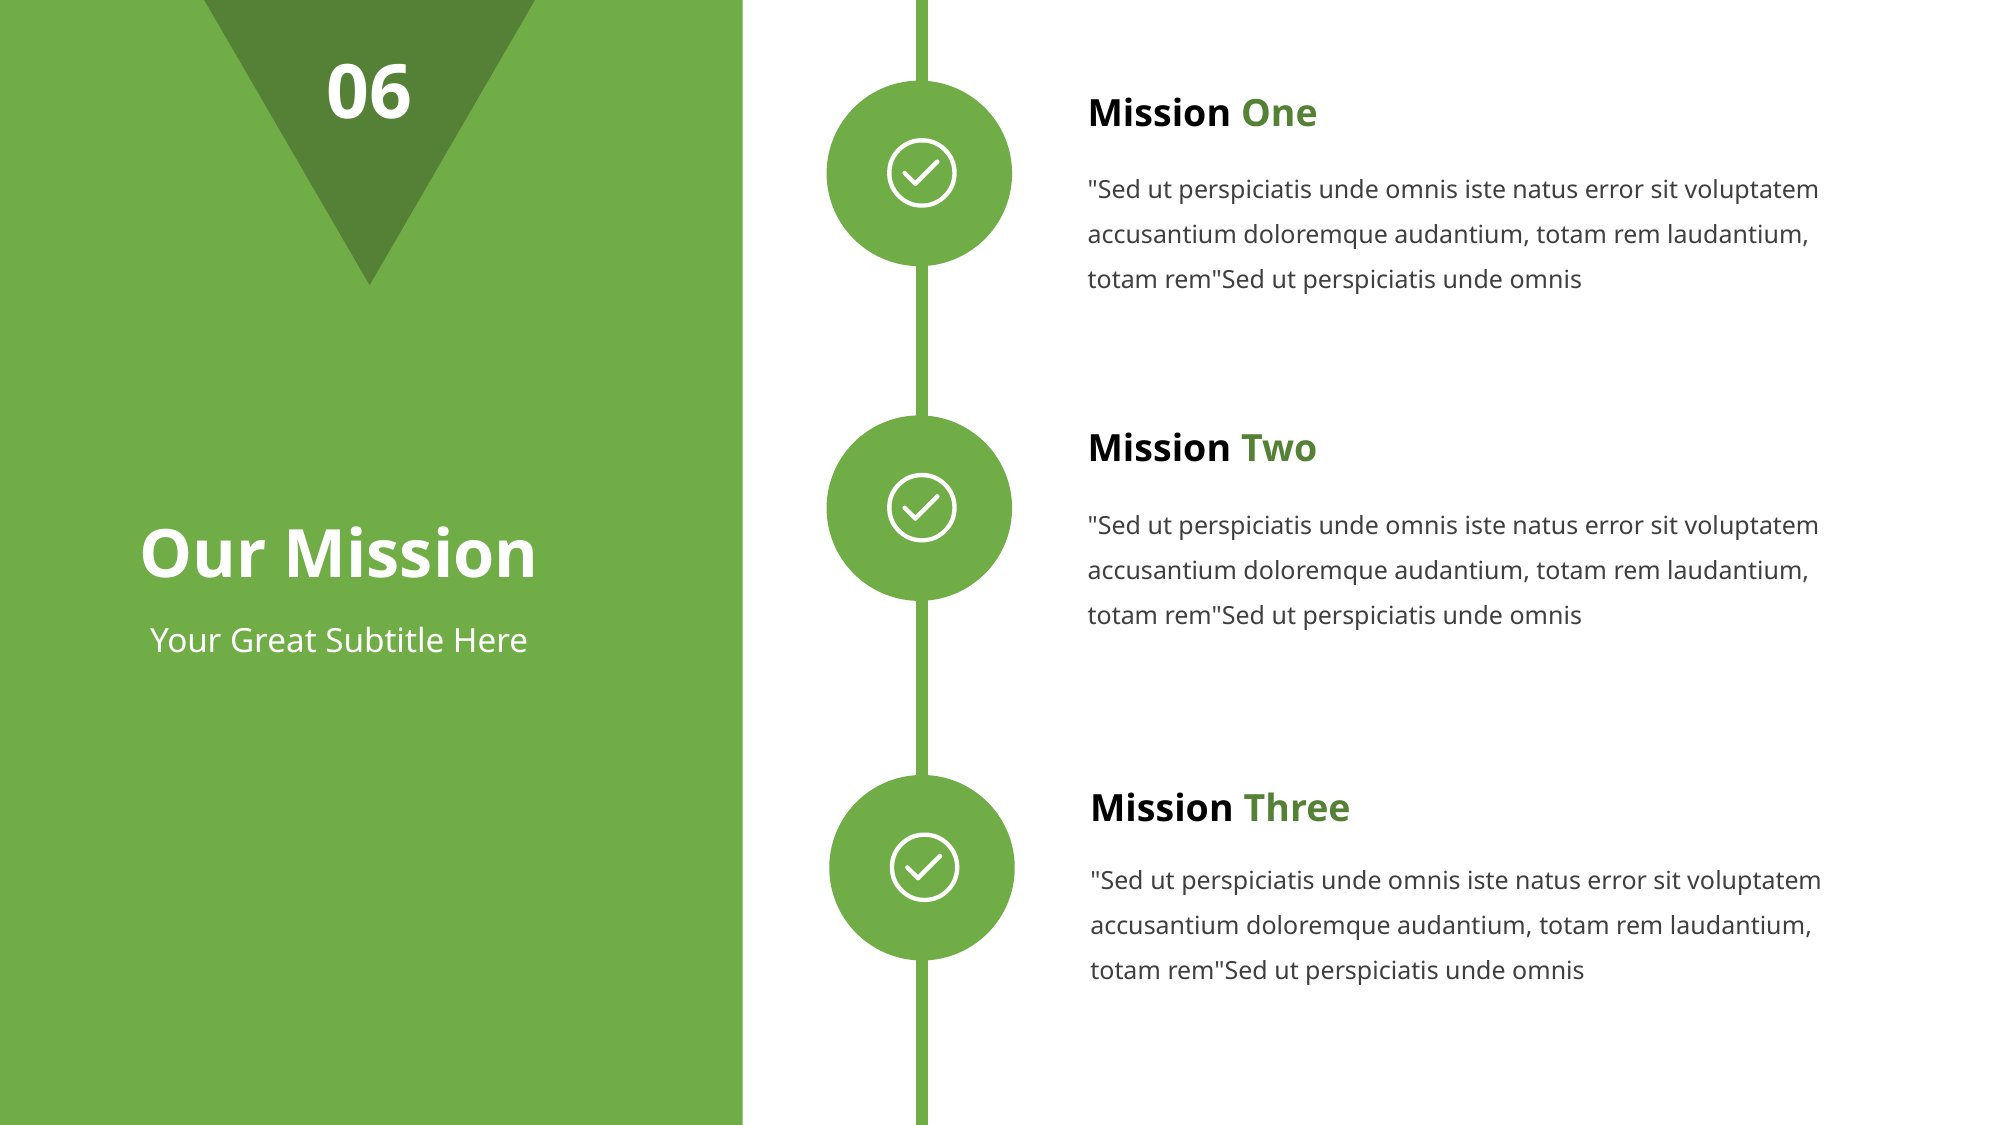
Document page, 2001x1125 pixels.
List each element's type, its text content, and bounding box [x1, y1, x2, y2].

text_box [826, 415, 917, 601]
text_box [926, 832, 960, 903]
text_box [829, 775, 917, 961]
text_box [887, 473, 917, 543]
text_box 06 [288, 36, 451, 143]
text_box [926, 415, 1013, 601]
text_box [889, 833, 917, 902]
text_box Mission Three [1075, 776, 1384, 837]
text_box [926, 138, 957, 208]
text_box [887, 138, 917, 208]
text_box "Sed ut perspiciatis unde omnis iste natus error sit voluptatem accusantium doloremque audantium, totam rem laudantium, totam rem"Sed ut perspiciatis unde omnis [1075, 841, 1884, 994]
text_box [926, 473, 957, 543]
text_box Mission One [1072, 81, 1348, 143]
text_box "Sed ut perspiciatis unde omnis iste natus error sit voluptatem accusantium doloremque audantium, totam rem laudantium, totam rem"Sed ut perspiciatis unde omnis [1072, 486, 1881, 639]
text_box [0, 0, 743, 1125]
text_box Our Mission [124, 503, 573, 600]
text_box [926, 80, 1013, 266]
text_box Your Great Subtitle Here [118, 611, 561, 667]
text_box "Sed ut perspiciatis unde omnis iste natus error sit voluptatem accusantium doloremque audantium, totam rem laudantium, totam rem"Sed ut perspiciatis unde omnis [1072, 151, 1881, 303]
text_box [826, 80, 917, 267]
text_box Mission Two [1072, 416, 1349, 478]
text_box [926, 775, 1015, 961]
text_box [204, 0, 535, 286]
